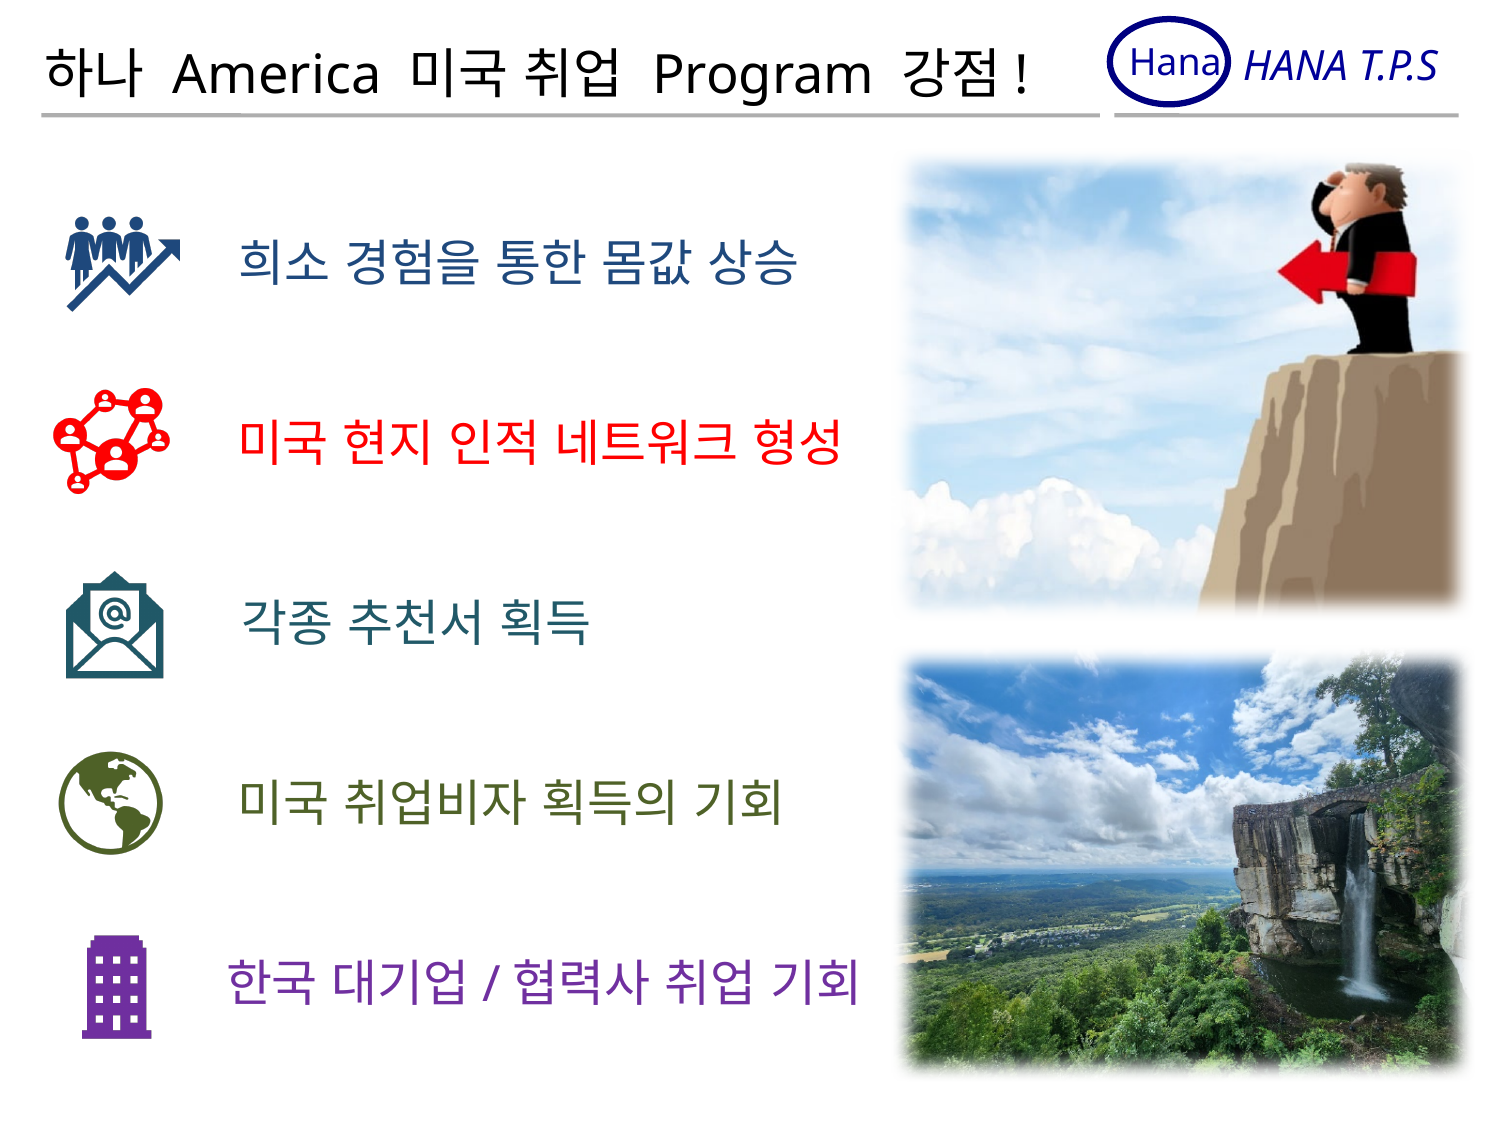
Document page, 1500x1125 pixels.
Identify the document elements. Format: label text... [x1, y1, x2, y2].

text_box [57, 927, 857, 1046]
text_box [44, 375, 850, 507]
title 하나 America 미국 취업 Program 강점! [29, 30, 1071, 114]
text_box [57, 195, 807, 327]
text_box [44, 737, 792, 869]
picture [891, 148, 1475, 621]
picture [891, 644, 1475, 1083]
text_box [55, 566, 601, 683]
